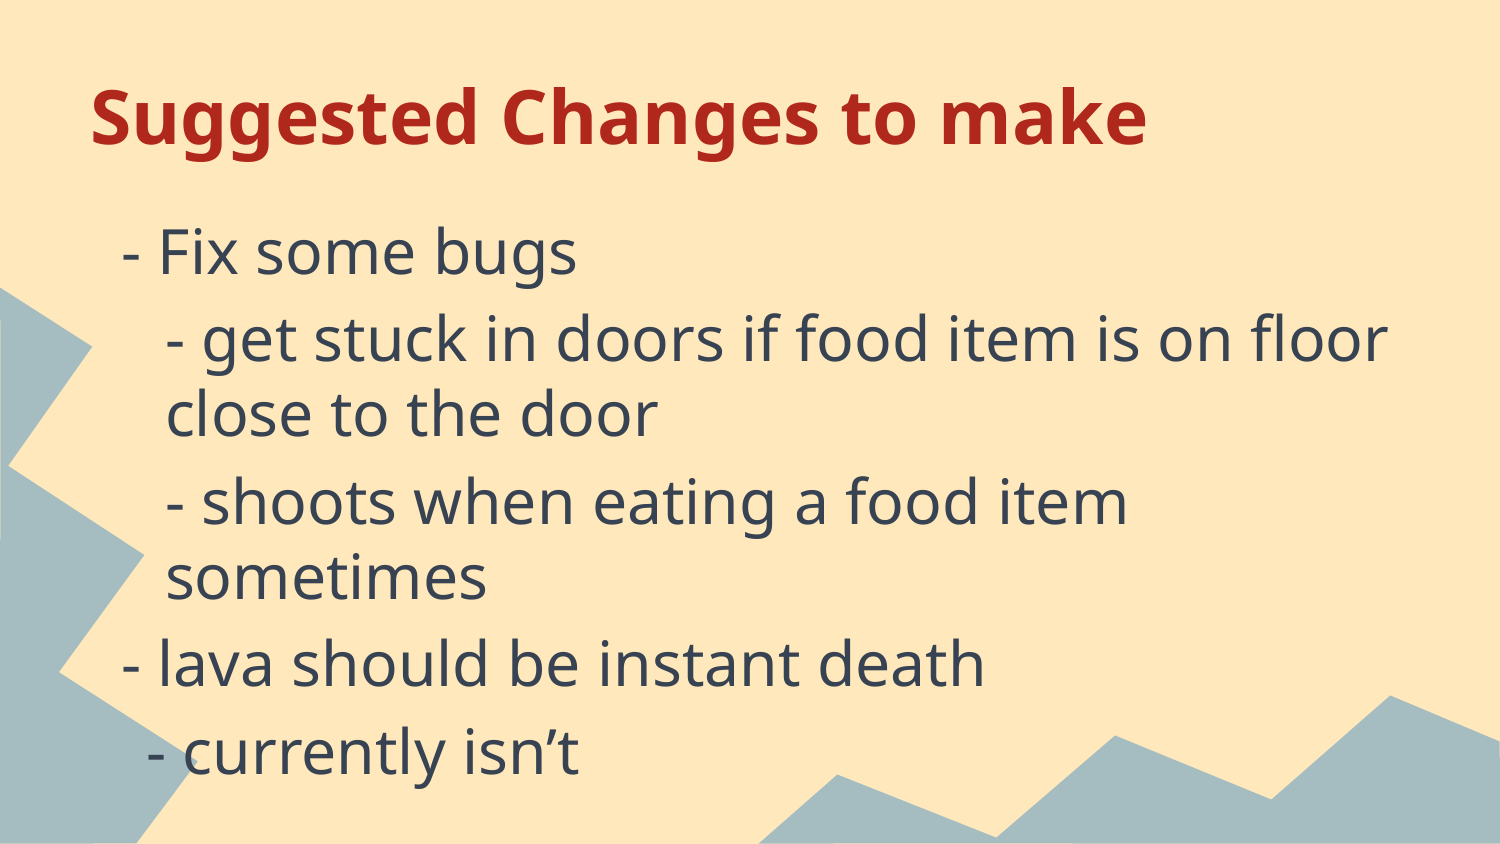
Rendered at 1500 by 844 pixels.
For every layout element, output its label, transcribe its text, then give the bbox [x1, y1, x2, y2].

title Suggested Changes to make [75, 33, 1425, 175]
list - Fix some bugs - get stuck in doors if food item is on floor close to the door - shoots when eating a food item sometimes - lava should be instant death - currently isn’t [75, 196, 1425, 808]
